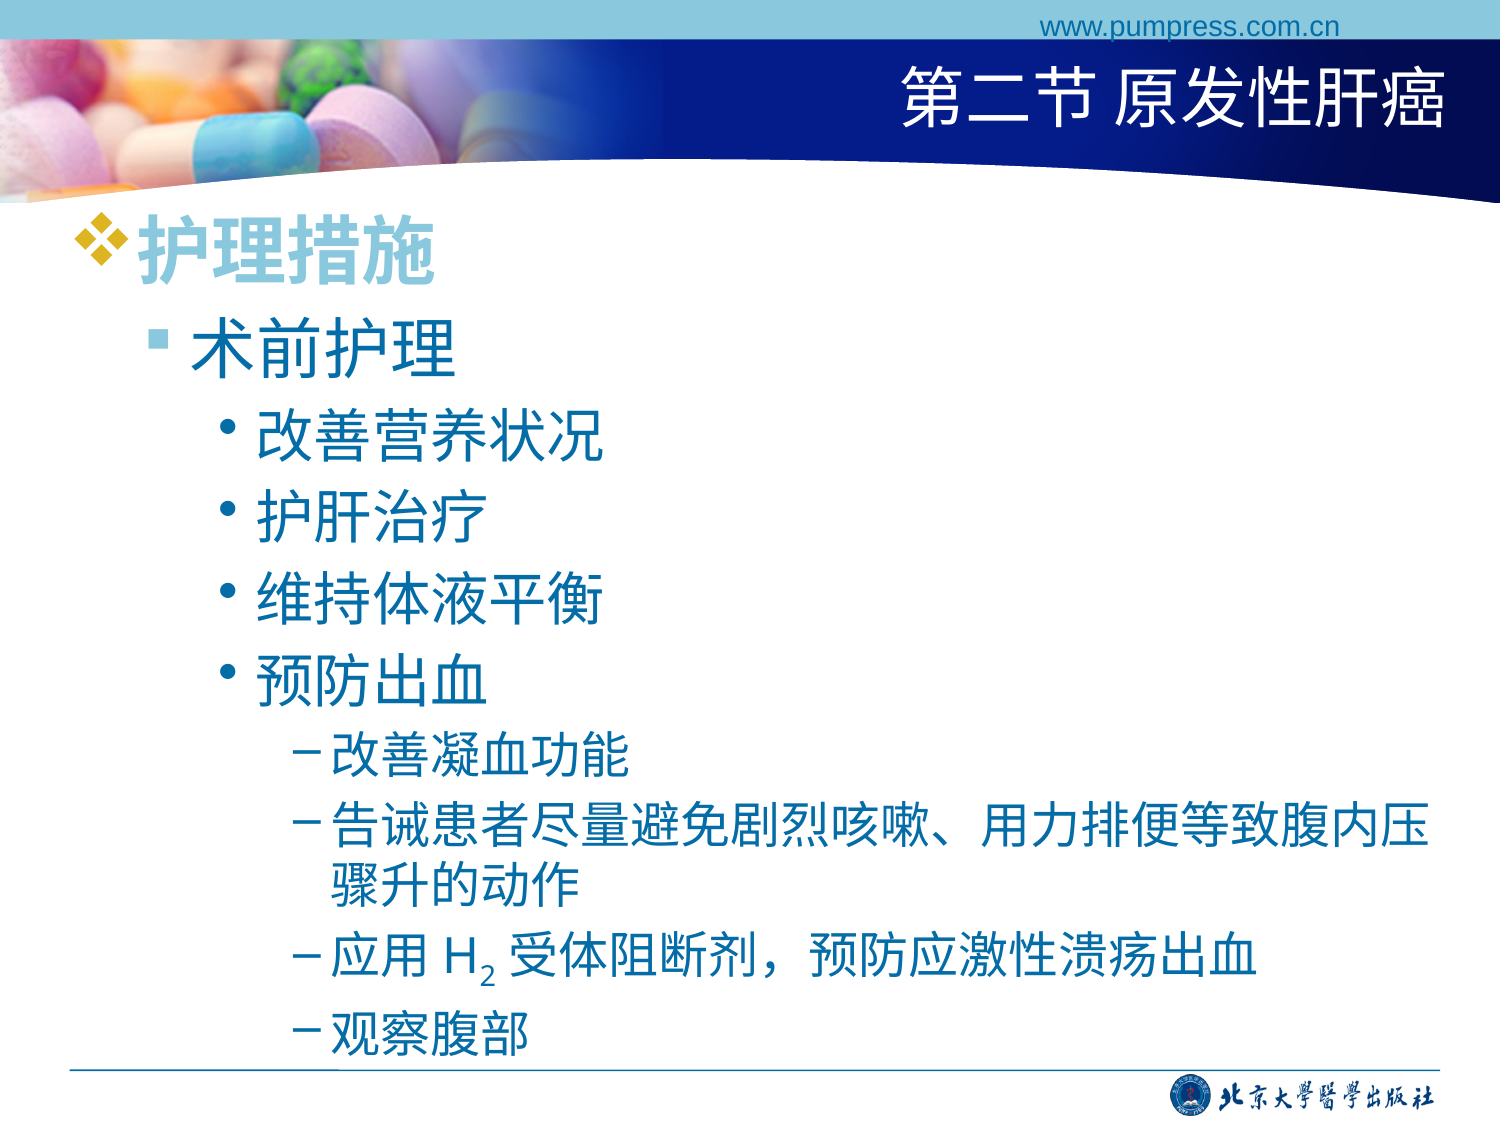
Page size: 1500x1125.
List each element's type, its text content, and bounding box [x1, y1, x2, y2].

picture [0, 40, 1500, 203]
slide_number www.pumpress.com.cn [1025, 0, 1463, 38]
title 第二节 原发性肝癌 [137, 49, 1463, 143]
list 护理措施 术前护理 改善营养状况 护肝治疗 维持体液平衡 预防出血 改善凝血功能 告诫患者尽量避免剧烈咳嗽、用力排便等致腹内压骤升的动作 应用H2受体阻断剂，预防应激性溃疡出血 观察腹部 [52, 196, 1466, 997]
picture [1170, 1074, 1436, 1118]
